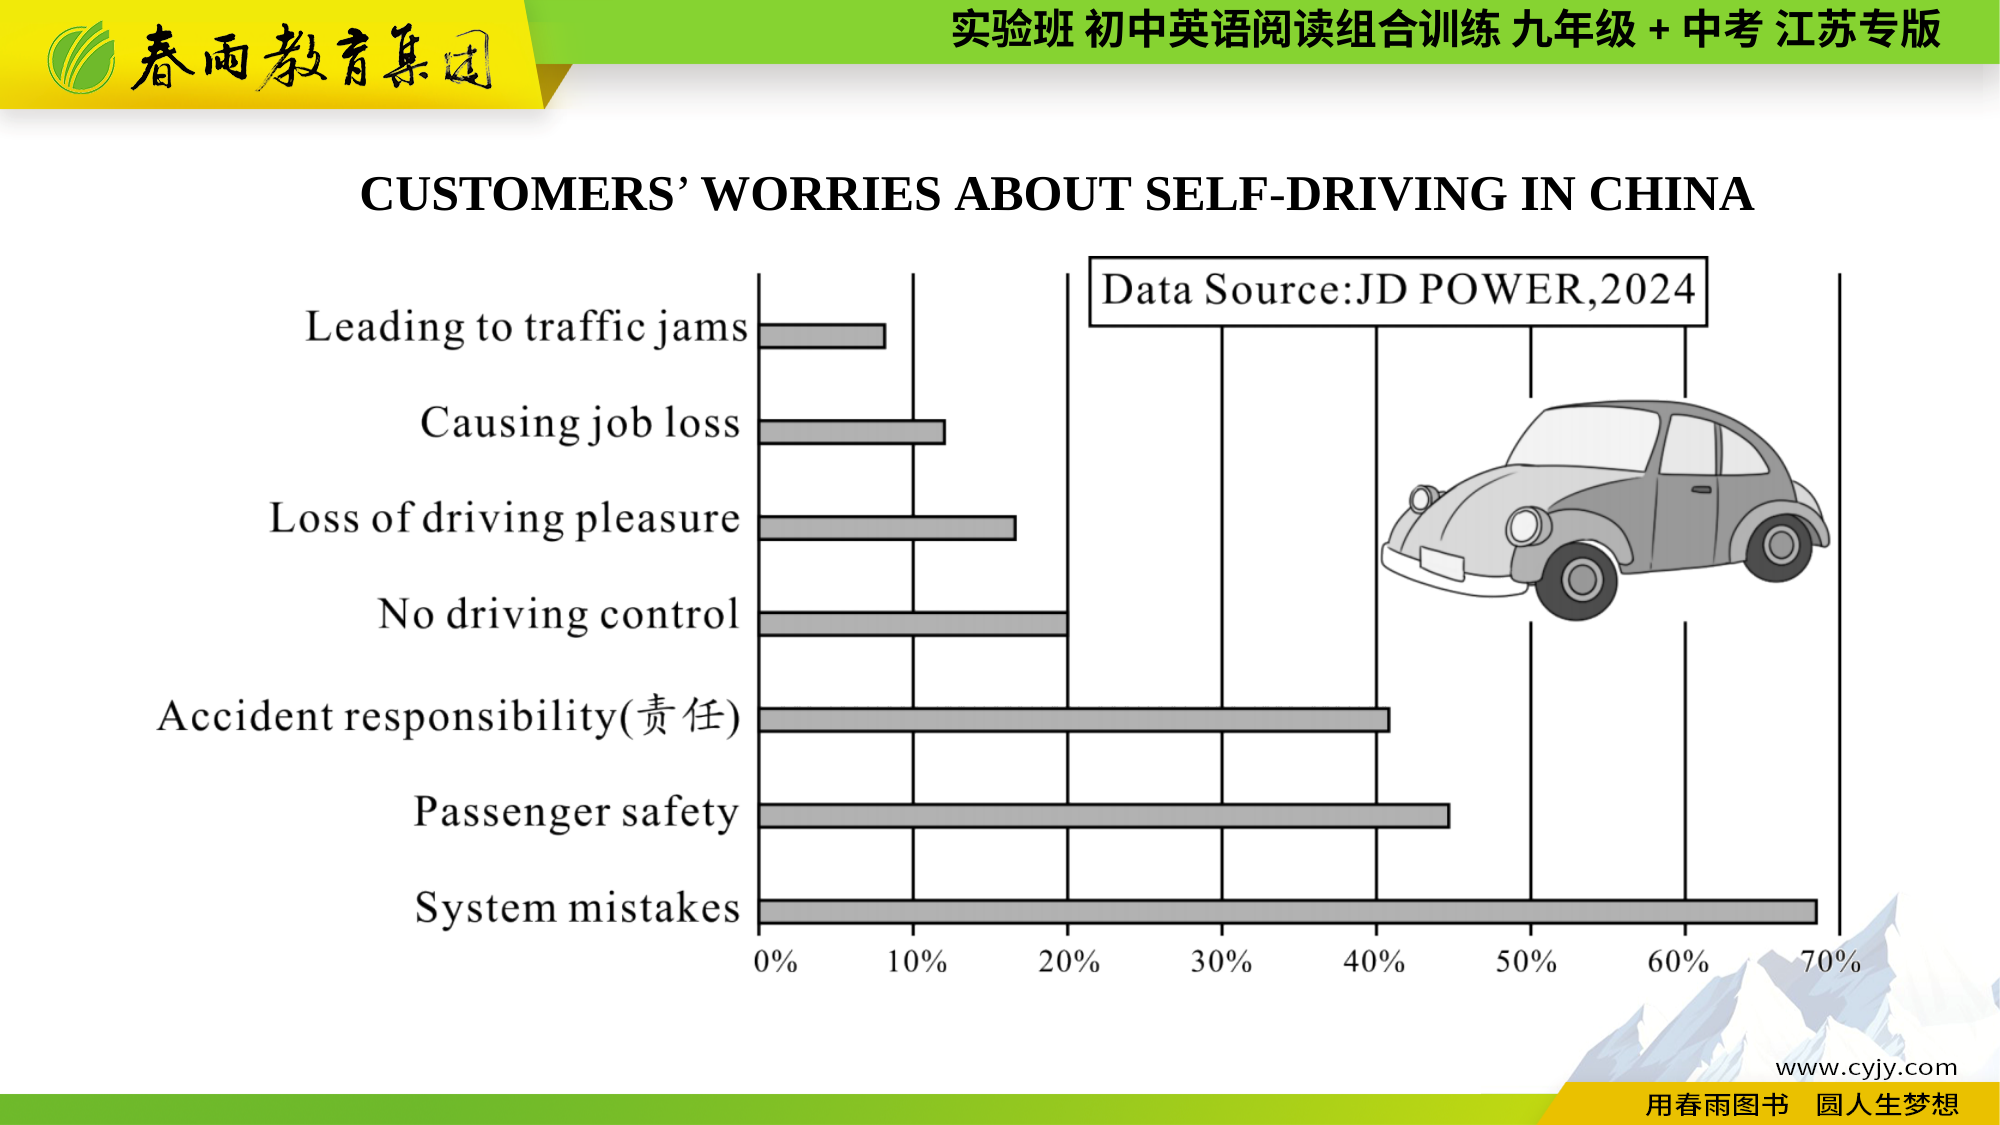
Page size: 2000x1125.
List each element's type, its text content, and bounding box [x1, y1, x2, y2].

picture [0, 0, 2000, 1125]
list CUSTOMERS’ WORRIES ABOUT SELF-DRIVING IN CHINA [59, 122, 1944, 217]
